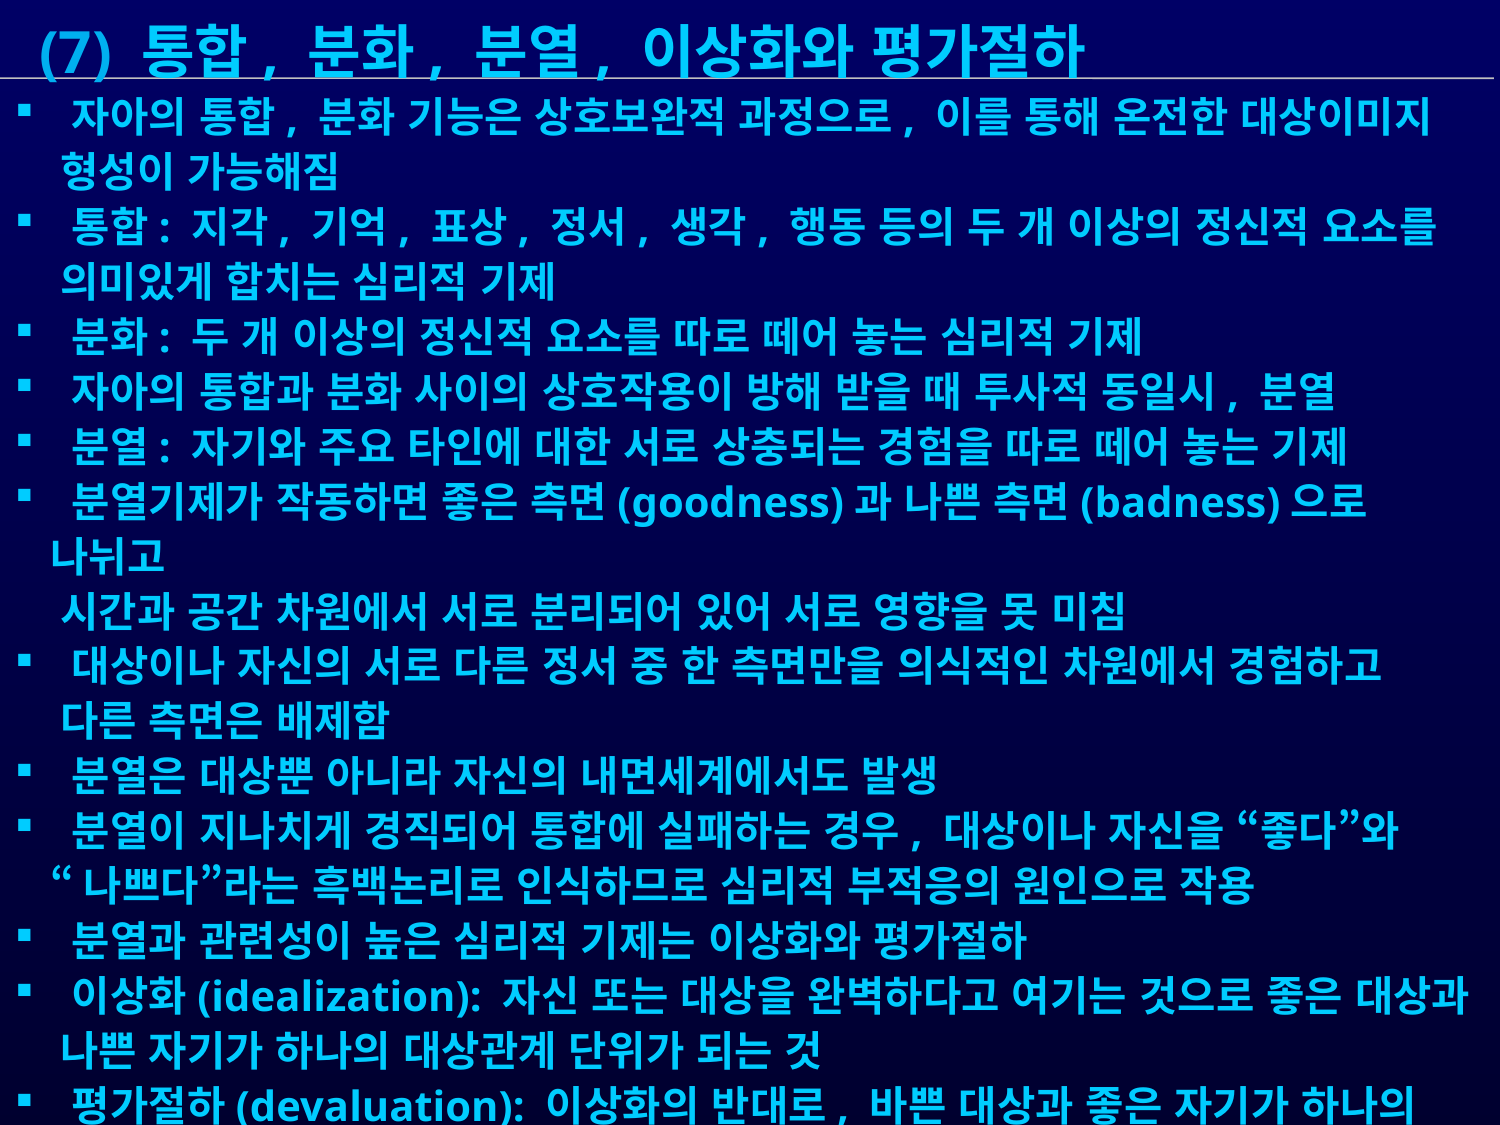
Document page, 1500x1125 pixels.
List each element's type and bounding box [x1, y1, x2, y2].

text_box [0, 6, 1500, 1125]
